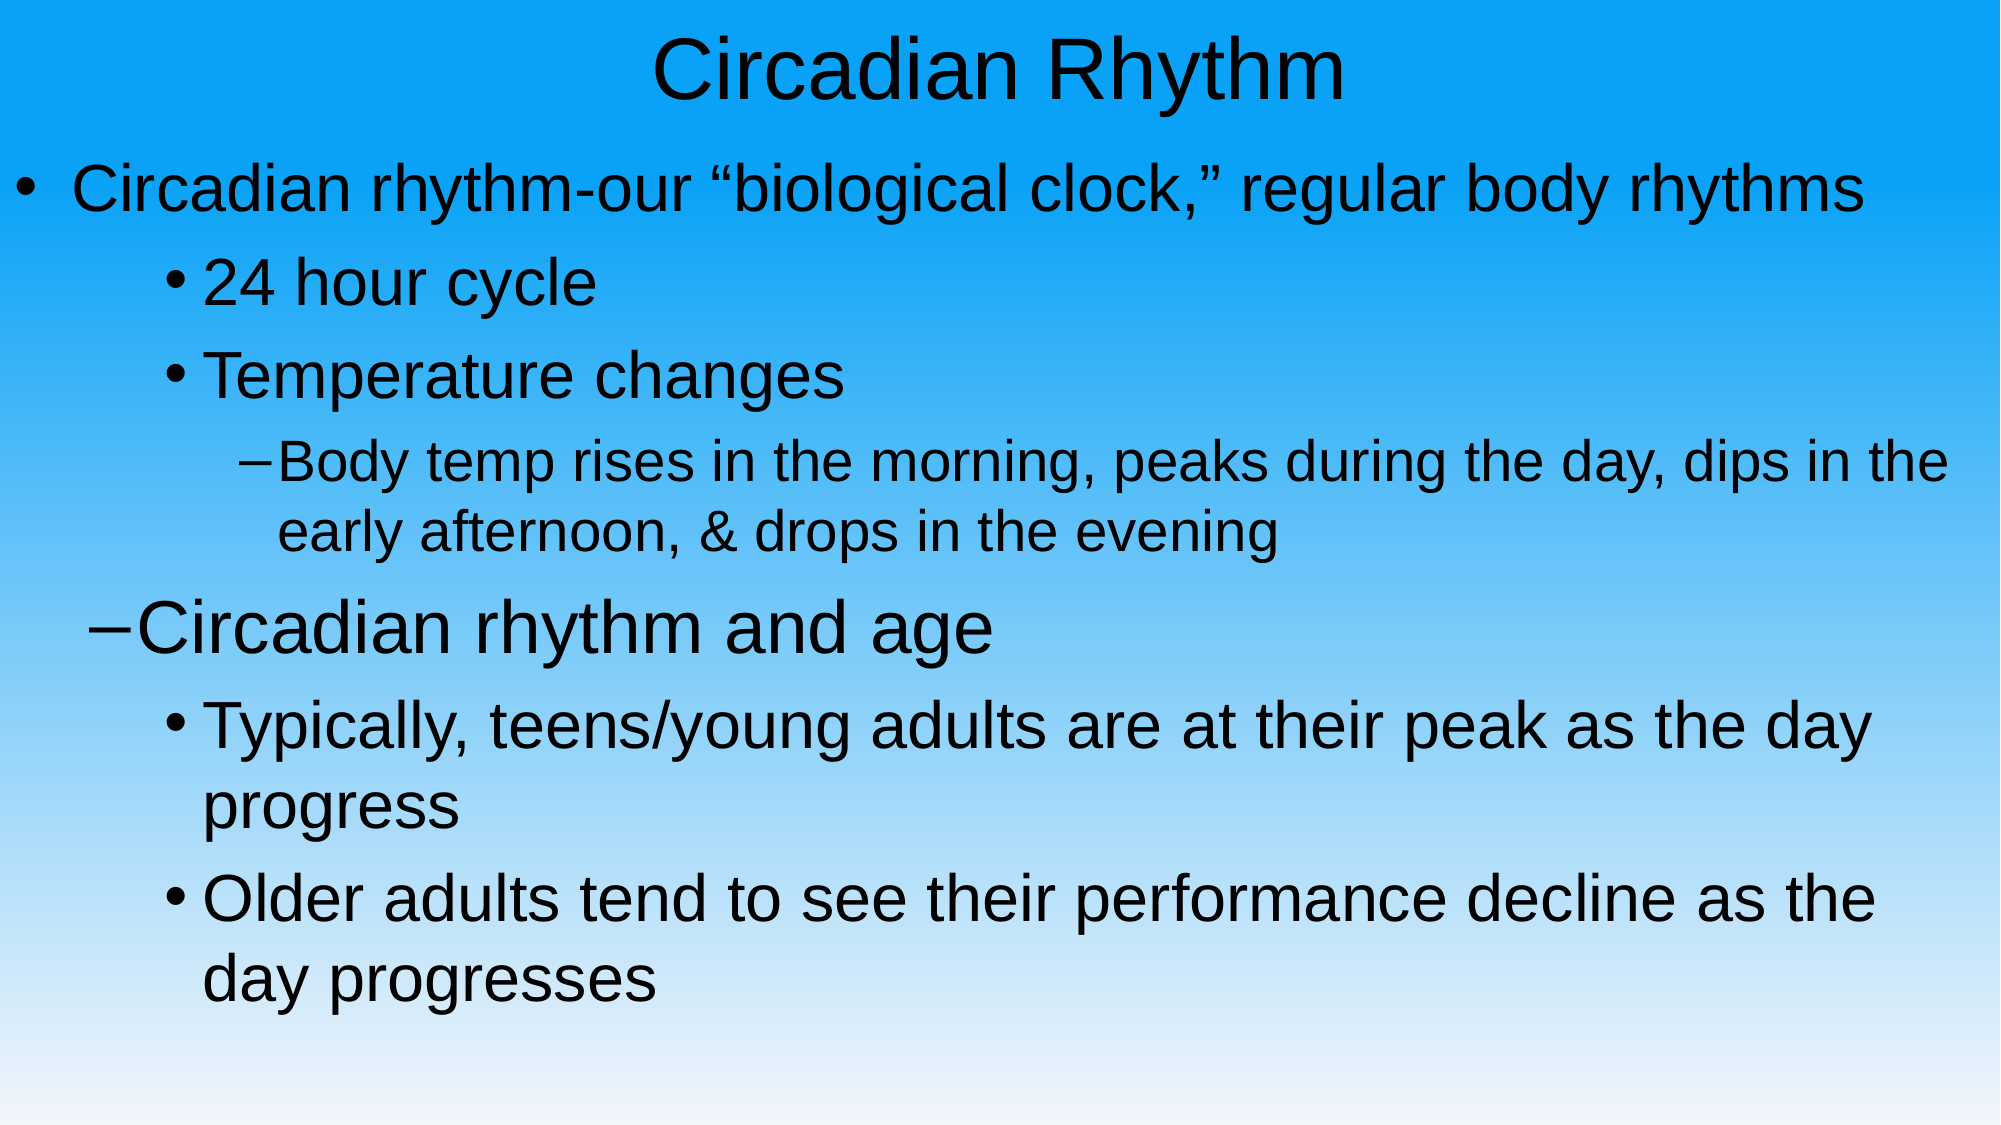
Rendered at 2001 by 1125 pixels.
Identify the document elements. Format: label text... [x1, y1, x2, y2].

text_box Circadian rhythm-our “biological clock,” regular body rhythms 24 hour cycle Temperature changes Body temp rises in the morning, peaks during the day, dips in the early afternoon, & drops in the evening Circadian rhythm and age Typically, teens/young adults are at their peak as the day progress Older adults tend to see their performance decline as the day progresses [0, 137, 2000, 881]
title Circadian Rhythm [249, 0, 1750, 137]
